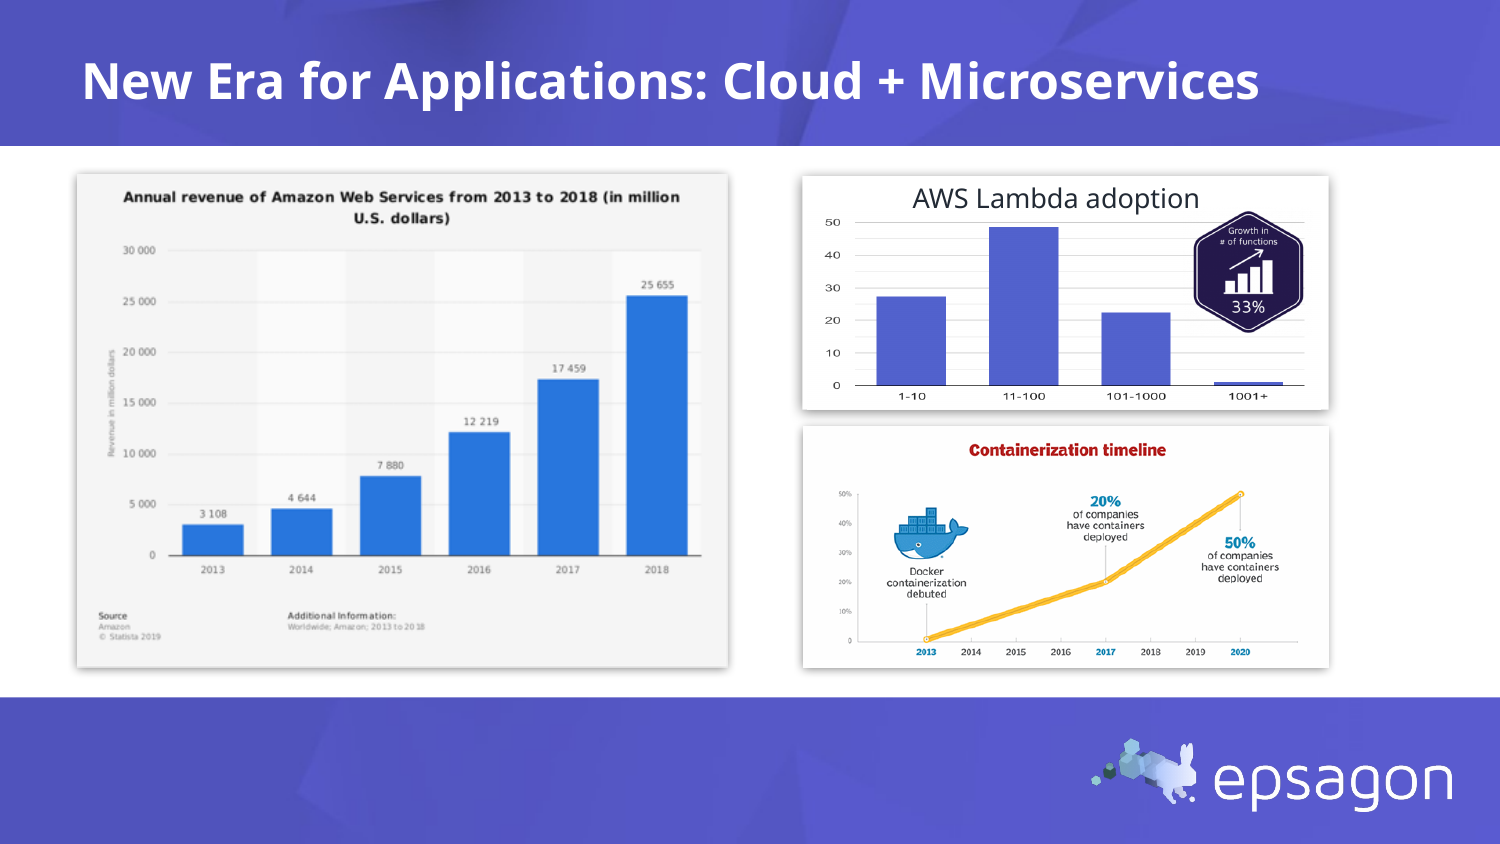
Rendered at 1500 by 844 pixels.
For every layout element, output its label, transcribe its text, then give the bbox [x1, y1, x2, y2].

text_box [802, 173, 1329, 410]
picture [0, 698, 1500, 844]
list New Era for Applications: Cloud + Microservices [73, 52, 1298, 122]
picture [77, 173, 728, 668]
picture [0, 0, 1500, 146]
picture [803, 426, 1329, 668]
